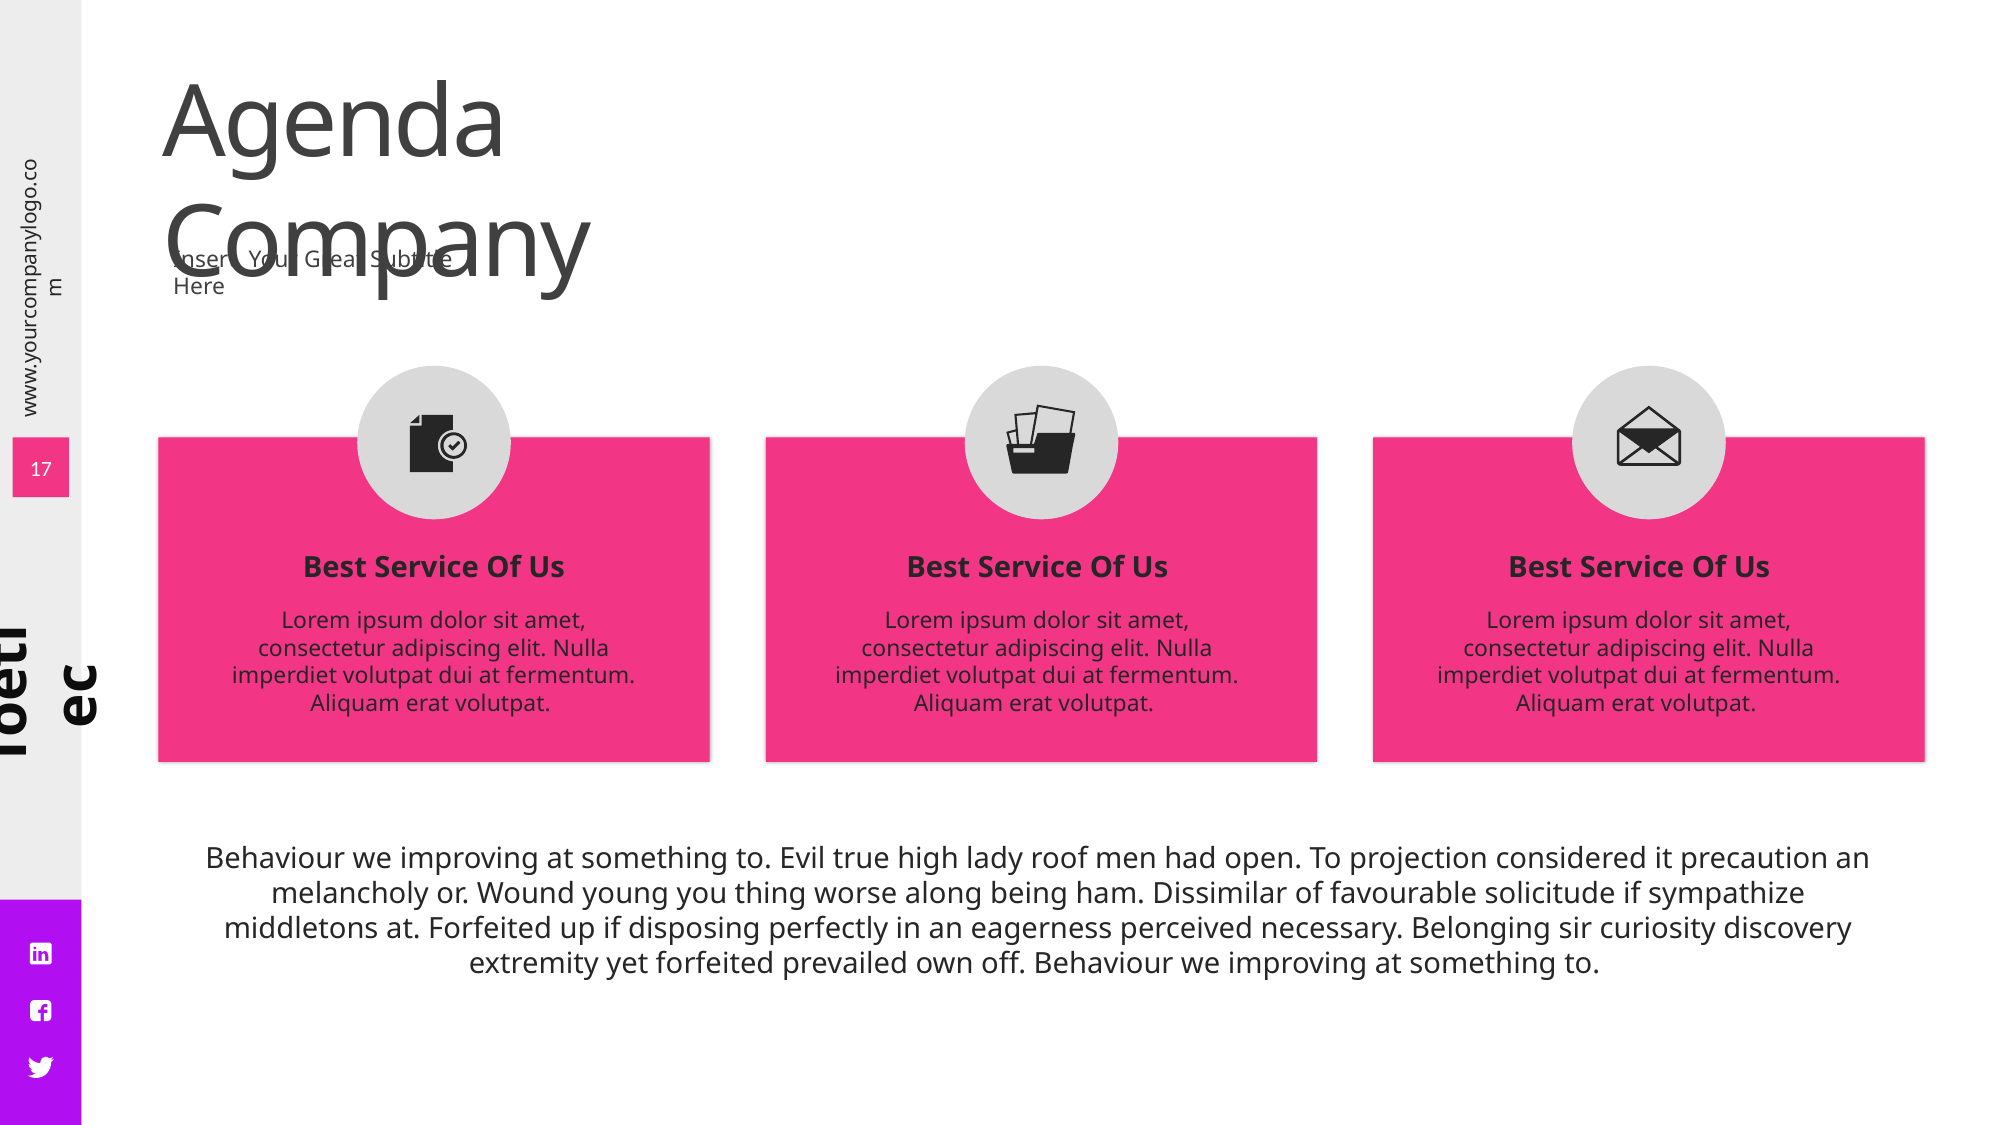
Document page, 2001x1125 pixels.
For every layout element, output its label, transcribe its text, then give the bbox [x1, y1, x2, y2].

text_box [356, 364, 512, 521]
text_box Behaviour we improving at something to. Evil true high lady roof men had open. To projection considered it precaution an melancholy or. Wound young you thing worse along being ham. Dissimilar of favourable solicitude if sympathize middletons at. Forfeited up if disposing perfectly in an eagerness perceived necessary. Belonging sir curiosity discovery extremity yet forfeited prevailed own off. Behaviour we improving at something to. [185, 831, 1892, 987]
slide_number 17 [12, 437, 69, 498]
text_box [1372, 436, 1926, 763]
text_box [409, 414, 467, 473]
text_box [157, 436, 711, 763]
text_box Lorem ipsum dolor sit amet, consectetur adipiscing elit. Nulla imperdiet volutpat dui at fermentum. Aliquam erat volutpat. [208, 598, 660, 724]
text_box Lorem ipsum dolor sit amet, consectetur adipiscing elit. Nulla imperdiet volutpat dui at fermentum. Aliquam erat volutpat. [812, 598, 1263, 724]
text_box [765, 436, 1318, 763]
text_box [1006, 404, 1076, 474]
text_box [1616, 405, 1682, 466]
text_box Best Service Of Us [1448, 528, 1830, 598]
text_box Lorem ipsum dolor sit amet, consectetur adipiscing elit. Nulla imperdiet volutpat dui at fermentum. Aliquam erat volutpat. [1414, 598, 1865, 724]
text_box [963, 364, 1120, 521]
text_box Insert Your Great Subtitle Here [158, 237, 512, 307]
text_box Best Service Of Us [243, 528, 625, 598]
text_box Agenda Company [147, 116, 677, 236]
text_box [1571, 364, 1727, 521]
text_box Best Service Of Us [846, 528, 1228, 598]
